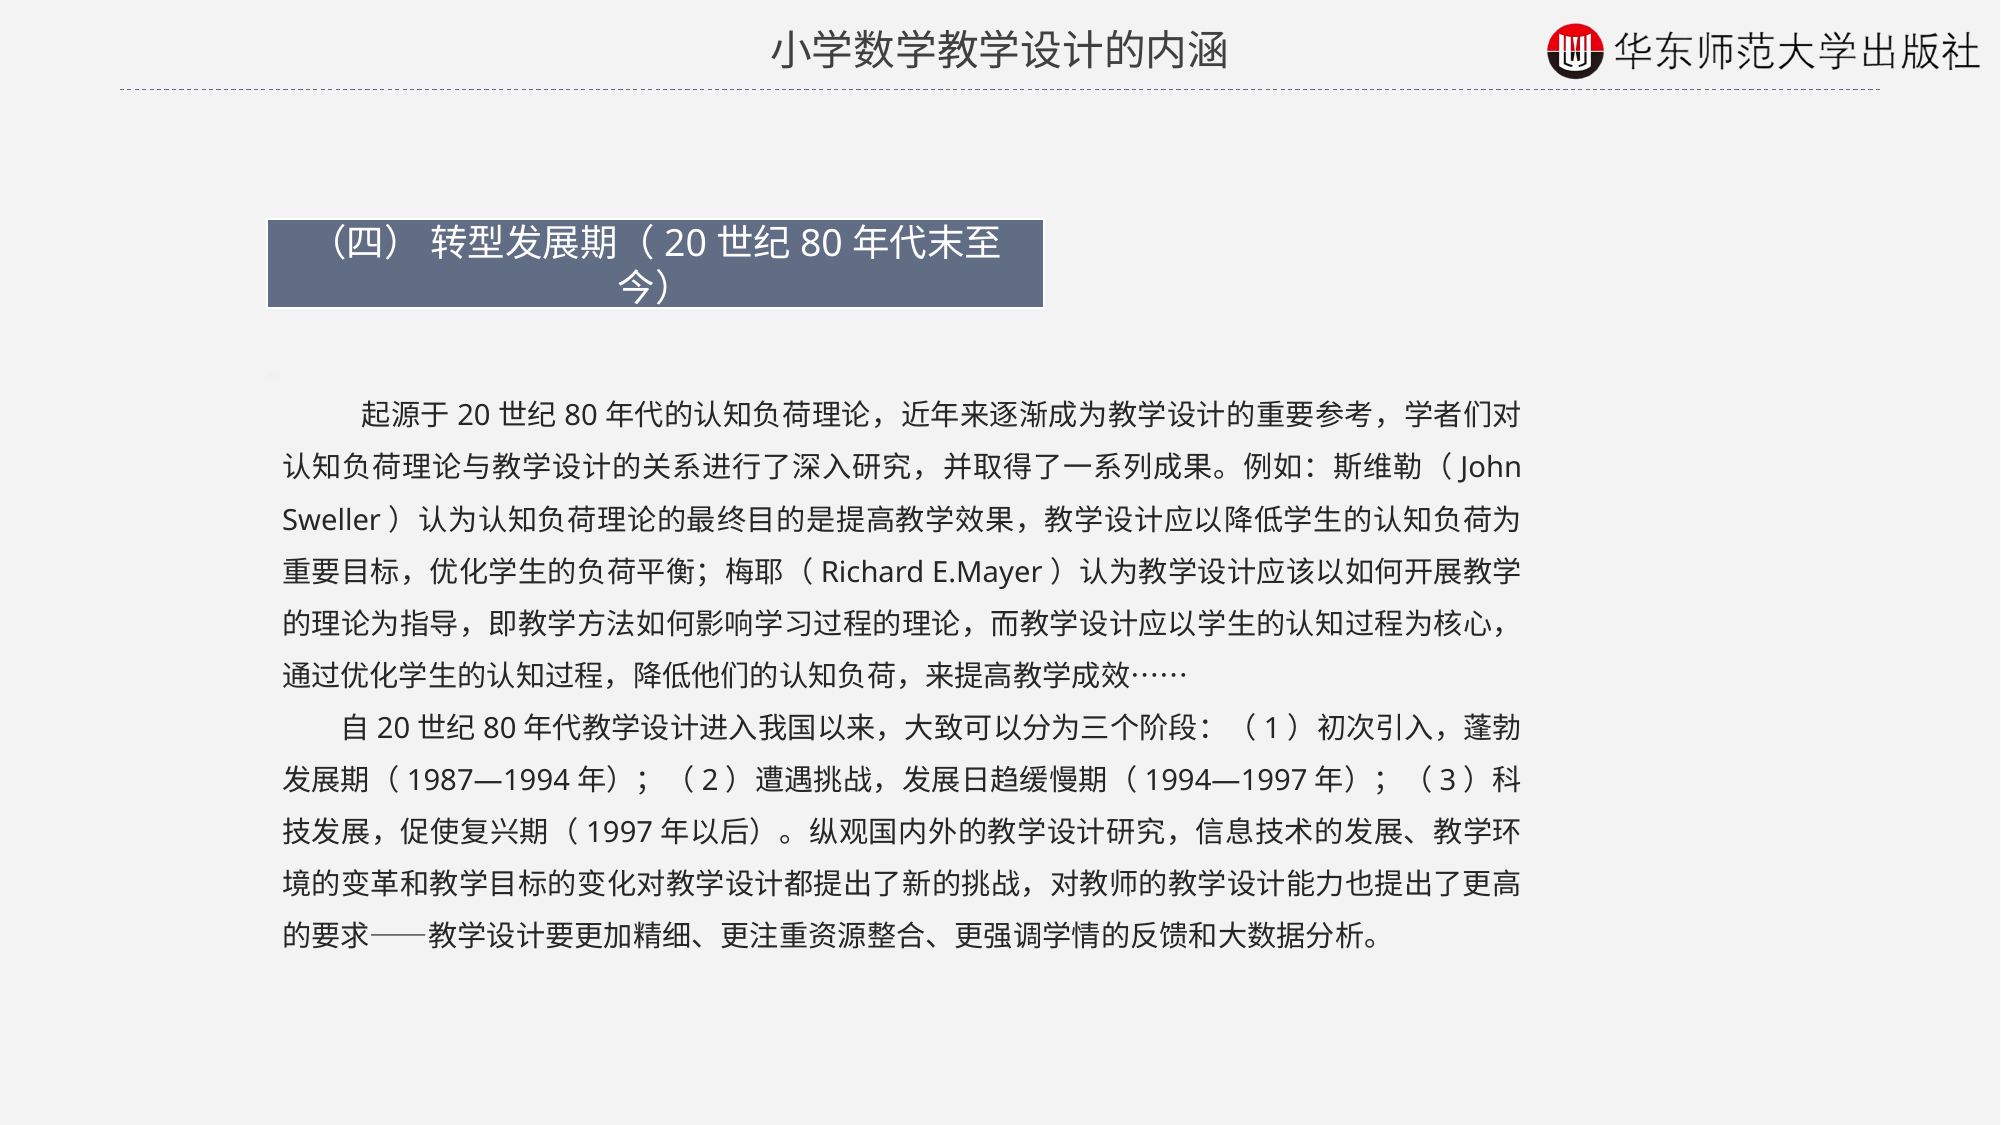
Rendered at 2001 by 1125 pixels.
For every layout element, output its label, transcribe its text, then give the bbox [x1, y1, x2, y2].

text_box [1536, 13, 1989, 83]
text_box 小学数学教学设计的内涵 [680, 23, 1320, 74]
text_box （四） 转型发展期（20世纪80年代末至今） [266, 218, 1045, 309]
text_box 起源于20世纪80年代的认知负荷理论，近年来逐渐成为教学设计的重要参考，学者们对认知负荷理论与教学设计的关系进行了深入研究，并取得了一系列成果。例如：斯维勒（John Sweller）认为认知负荷理论的最终目的是提高教学效果，教学设计应以降低学生的认知负荷为重要目标，优化学生的负荷平衡；梅耶（Richard E.Mayer）认为教学设计应该以如何开展教学的理论为指导，即教学方法如何影响学习过程的理论，而教学设计应以学生的认知过程为核心，通过优化学生的认知过程，降低他们的认知负荷，来提高教学成效…… 自20世纪80年代教学设计进入我国以来，大致可以分为三个阶段：（1）初次引入，蓬勃发展期（1987—1994年）；（2）遭遇挑战，发展日趋缓慢期（1994—1997年）；（3）科技发展，促使复兴期（1997年以后）。纵观国内外的教学设计研究，信息技术的发展、教学环境的变革和教学目标的变化对教学设计都提出了新的挑战，对教师的教学设计能力也提出了更高的要求——教学设计要更加精细、更注重资源整合、更强调学情的反馈和大数据分析。 [267, 372, 1537, 1012]
